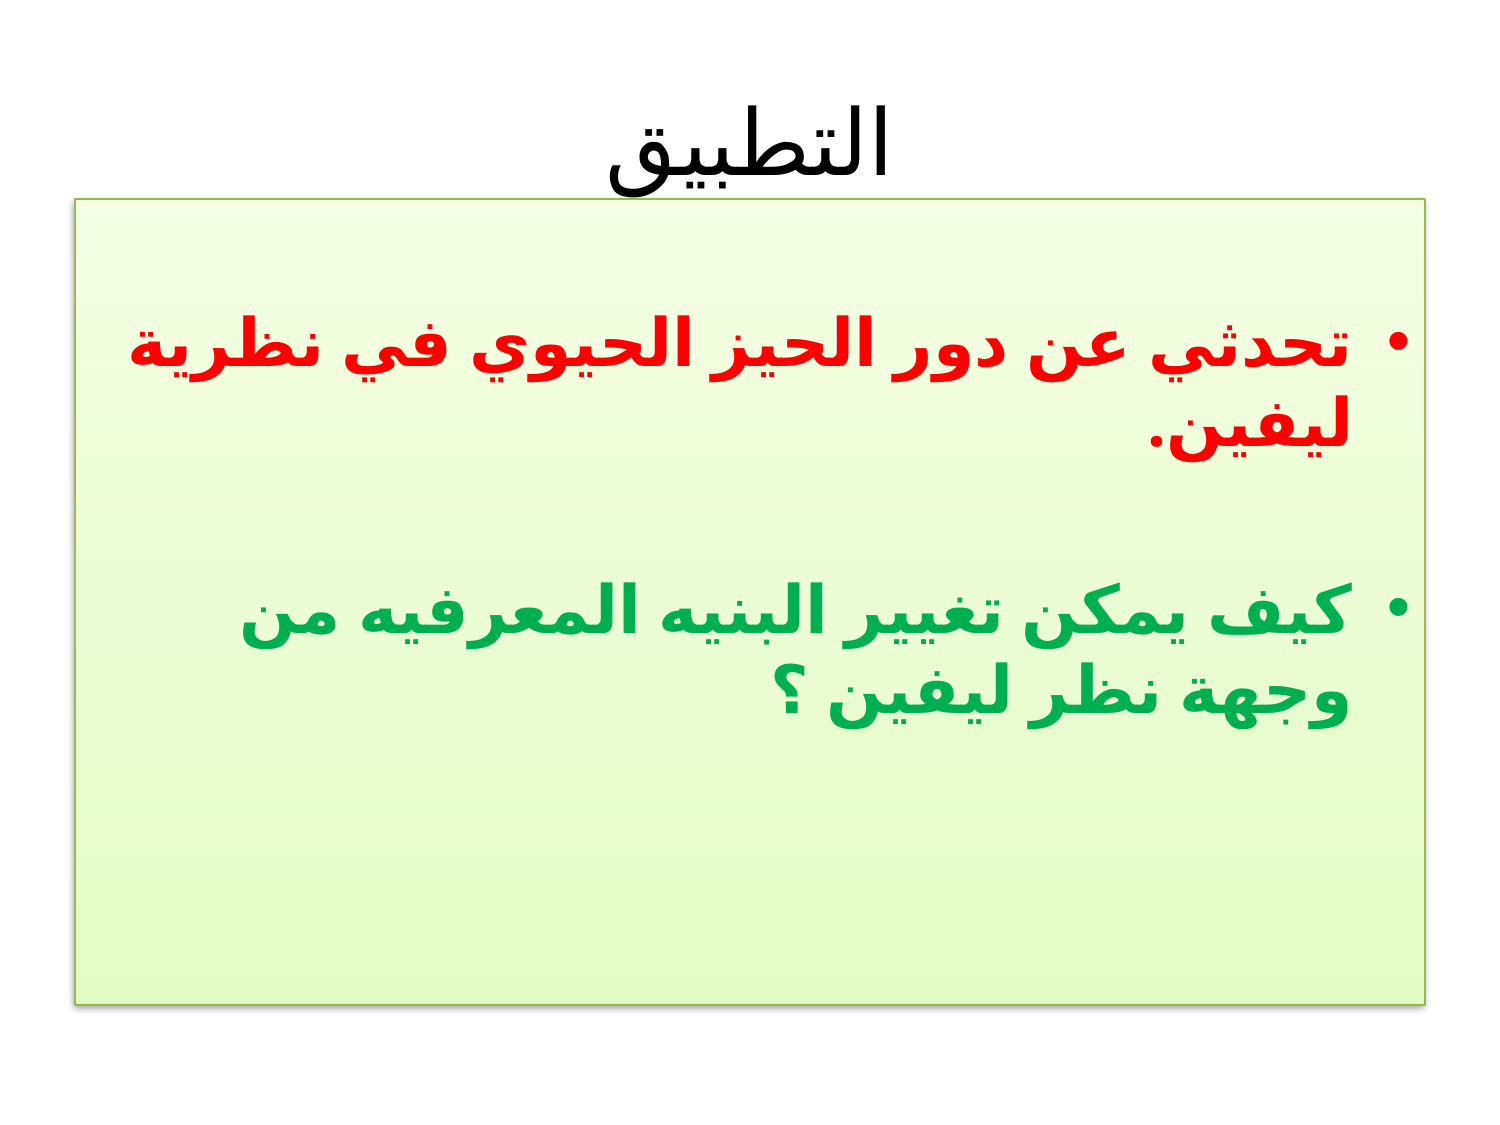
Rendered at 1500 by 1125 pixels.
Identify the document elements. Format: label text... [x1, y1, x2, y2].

list تحدثي عن دور الحيز الحيوي في نظرية ليفين. كيف يمكن تغيير البنيه المعرفيه من وجهة نظر ليفين ؟ [74, 198, 1426, 1006]
title التطبيق [75, 45, 1425, 198]
